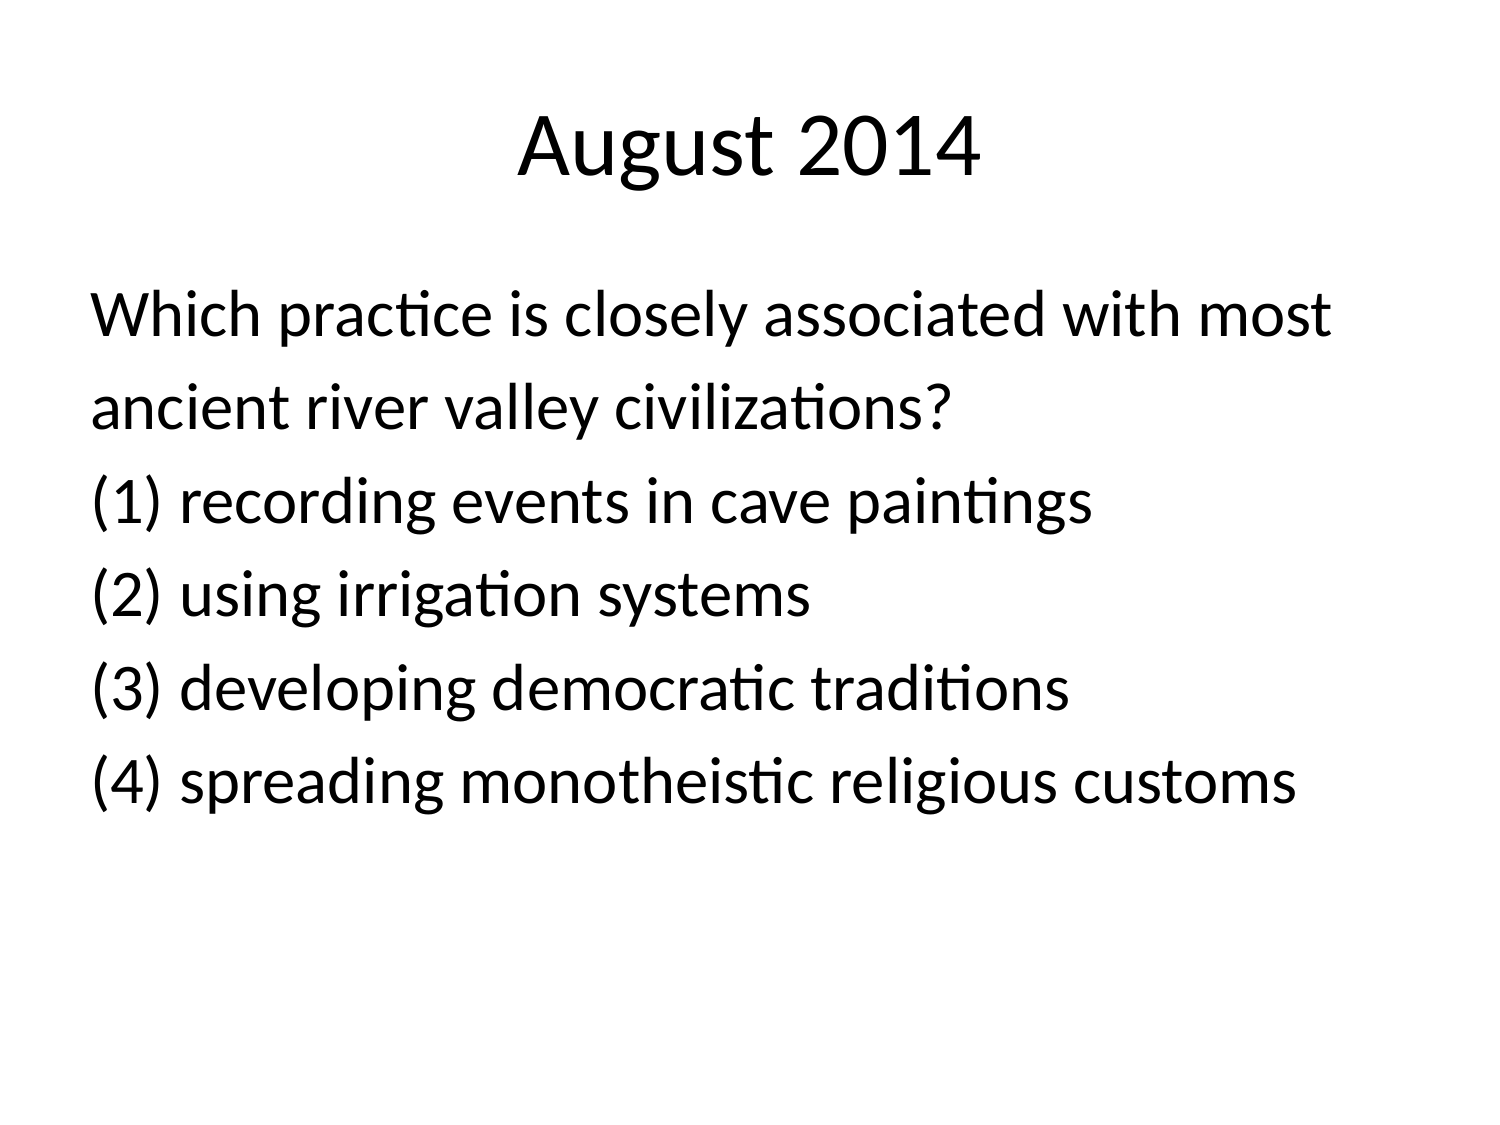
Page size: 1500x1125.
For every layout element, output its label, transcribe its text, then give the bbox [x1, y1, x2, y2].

list Which practice is closely associated with most ancient river valley civilizations? (1) recording events in cave paintings (2) using irrigation systems (3) developing democratic traditions (4) spreading monotheistic religious customs [75, 262, 1425, 1005]
title August 2014 [75, 45, 1425, 233]
